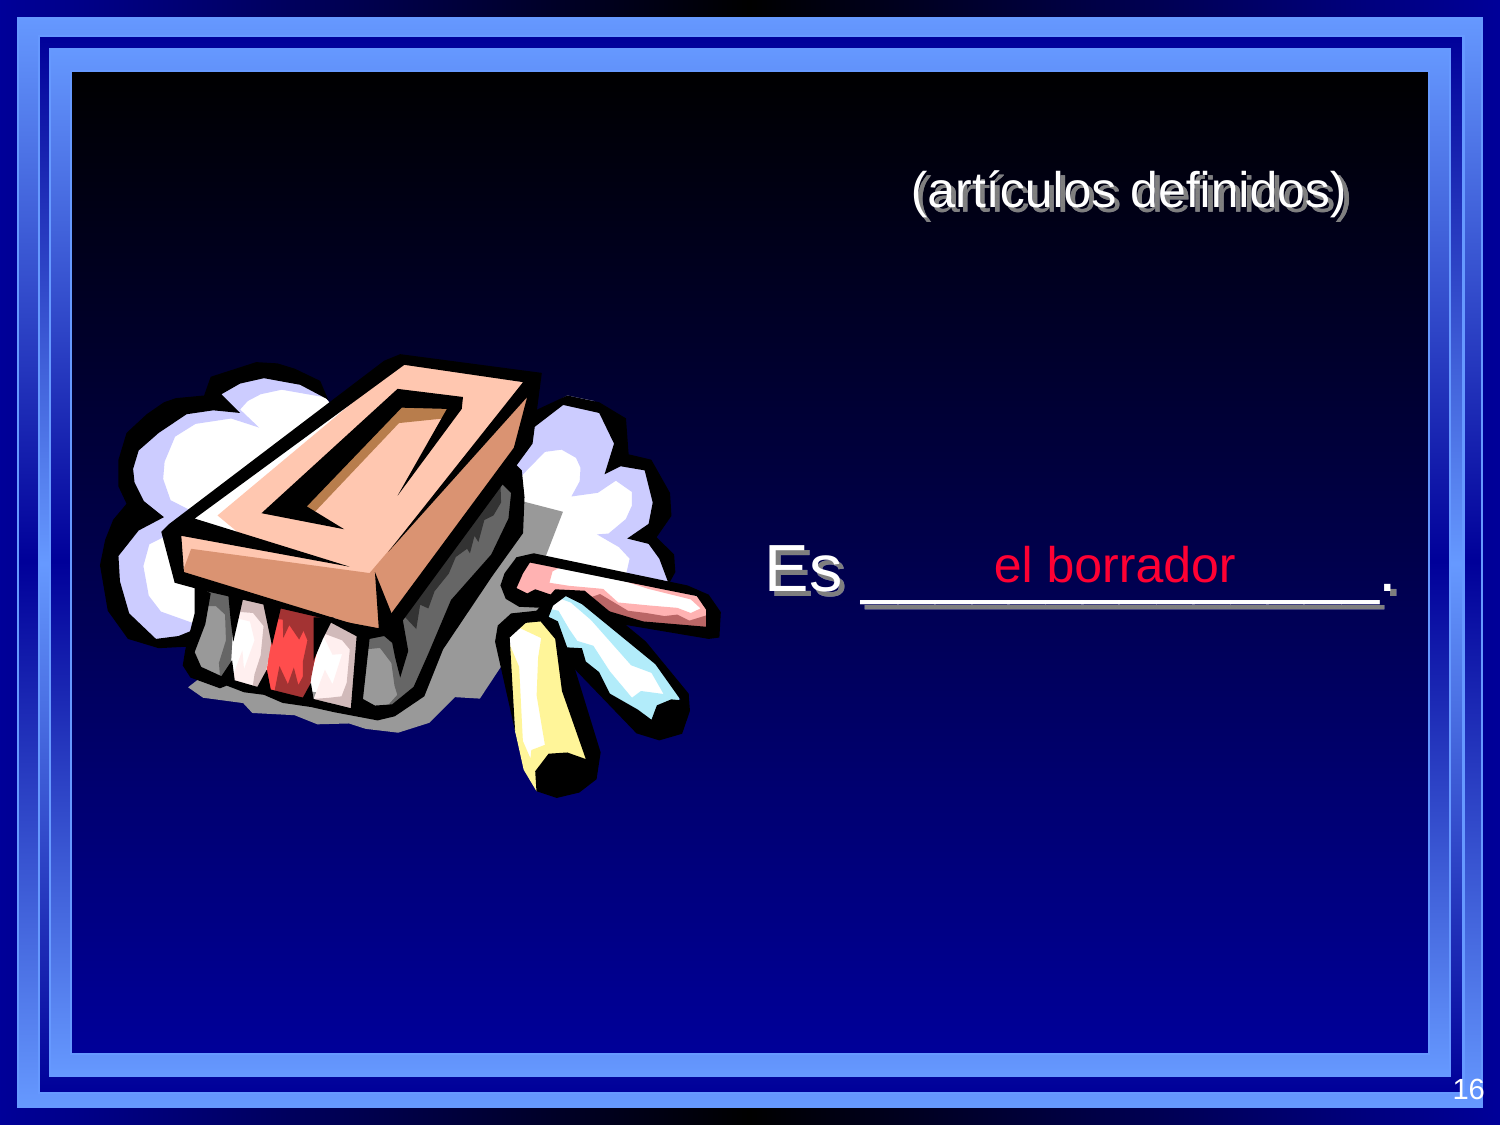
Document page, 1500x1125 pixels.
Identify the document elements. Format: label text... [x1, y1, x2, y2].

slide_number 16 [1187, 1049, 1500, 1125]
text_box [99, 349, 1413, 803]
text_box (artículos definidos) [896, 149, 1362, 225]
